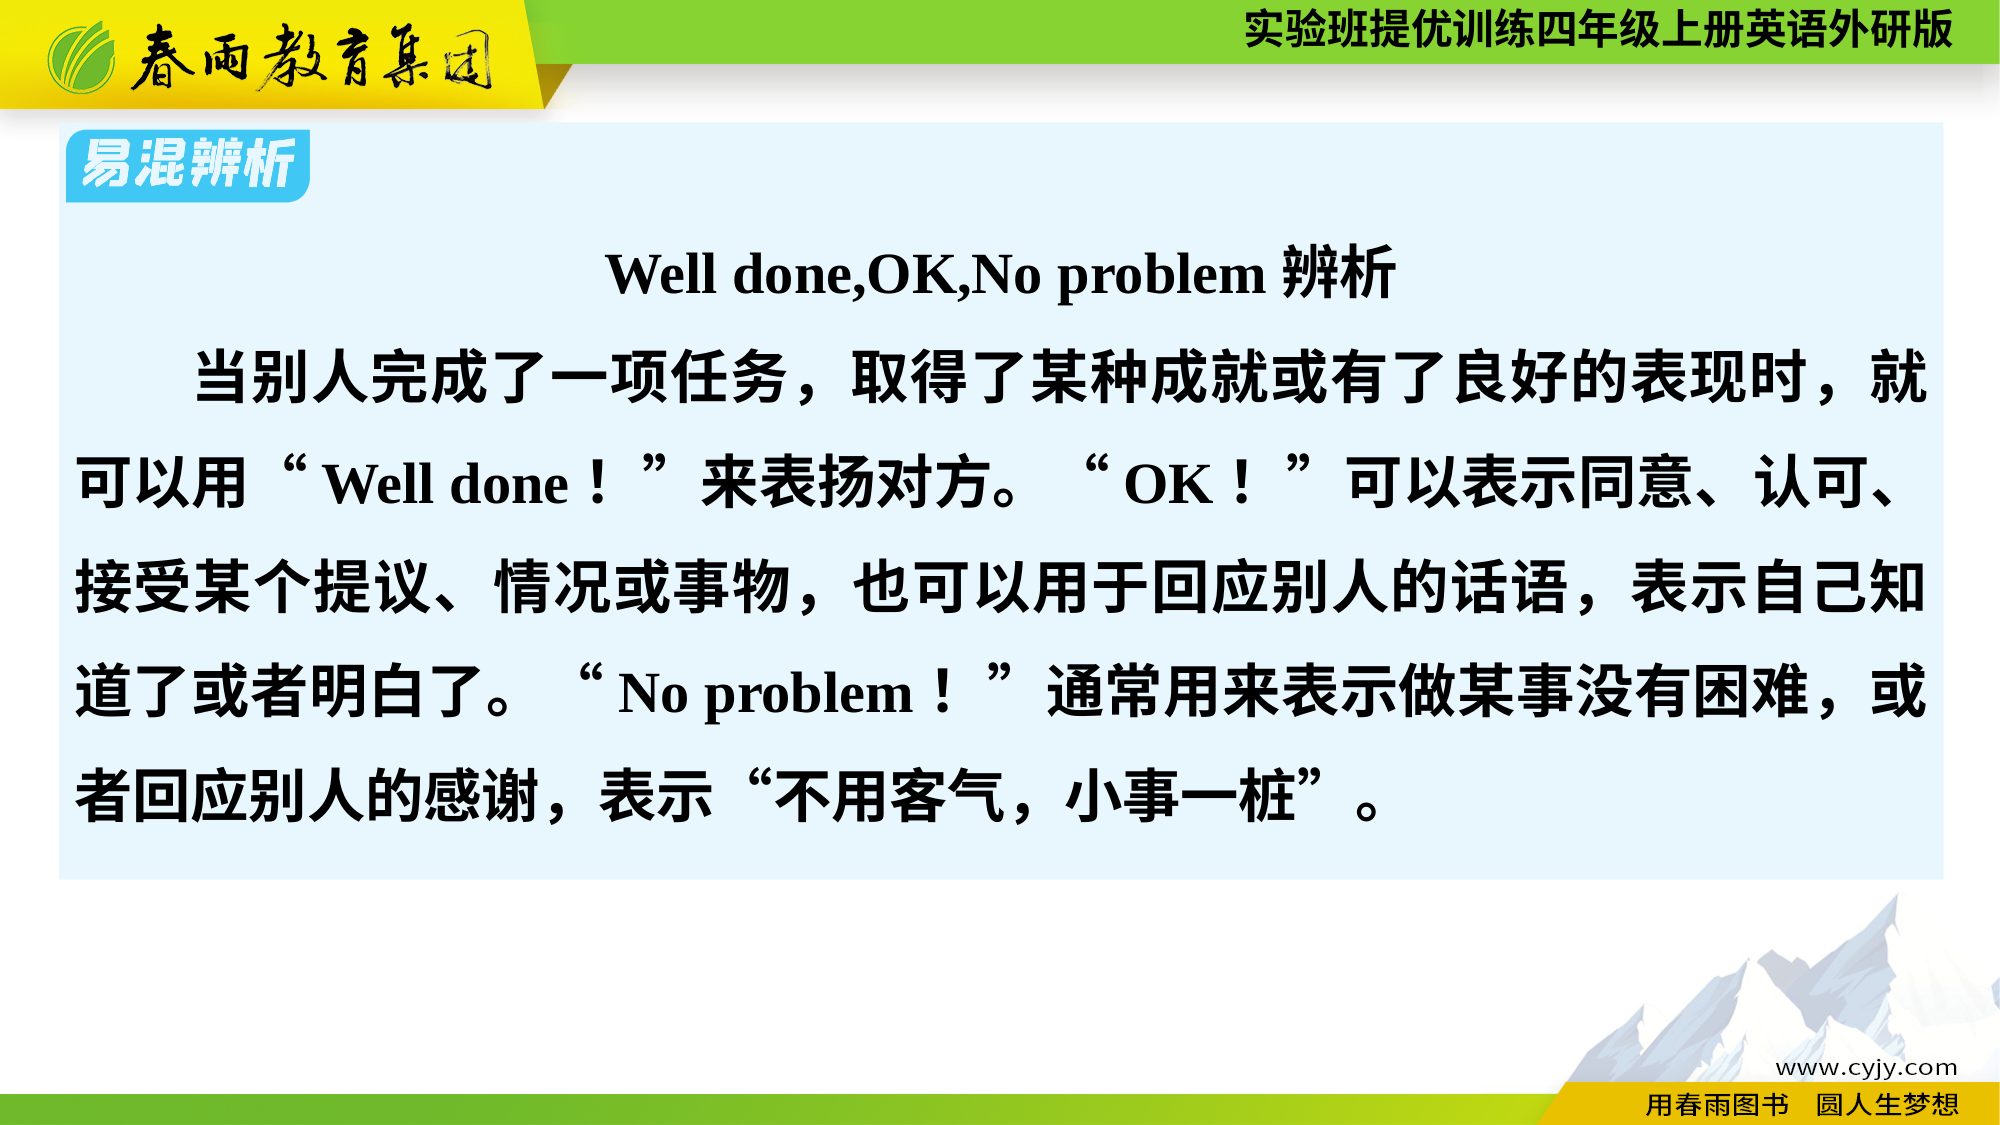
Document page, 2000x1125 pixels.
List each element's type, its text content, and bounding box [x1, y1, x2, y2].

picture [0, 0, 2000, 1125]
list Well done,OK,No problem辨析 当别人完成了一项任务，取得了某种成就或有了良好的表现时，就可以用“Well done！”来表扬对方。“OK！”可以表示同意、认可、接受某个提议、情况或事物，也可以用于回应别人的话语，表示自己知道了或者明白了。“No problem！”通常用来表示做某事没有困难，或者回应别人的感谢，表示“不用客气，小事一桩”。 [59, 122, 1944, 880]
